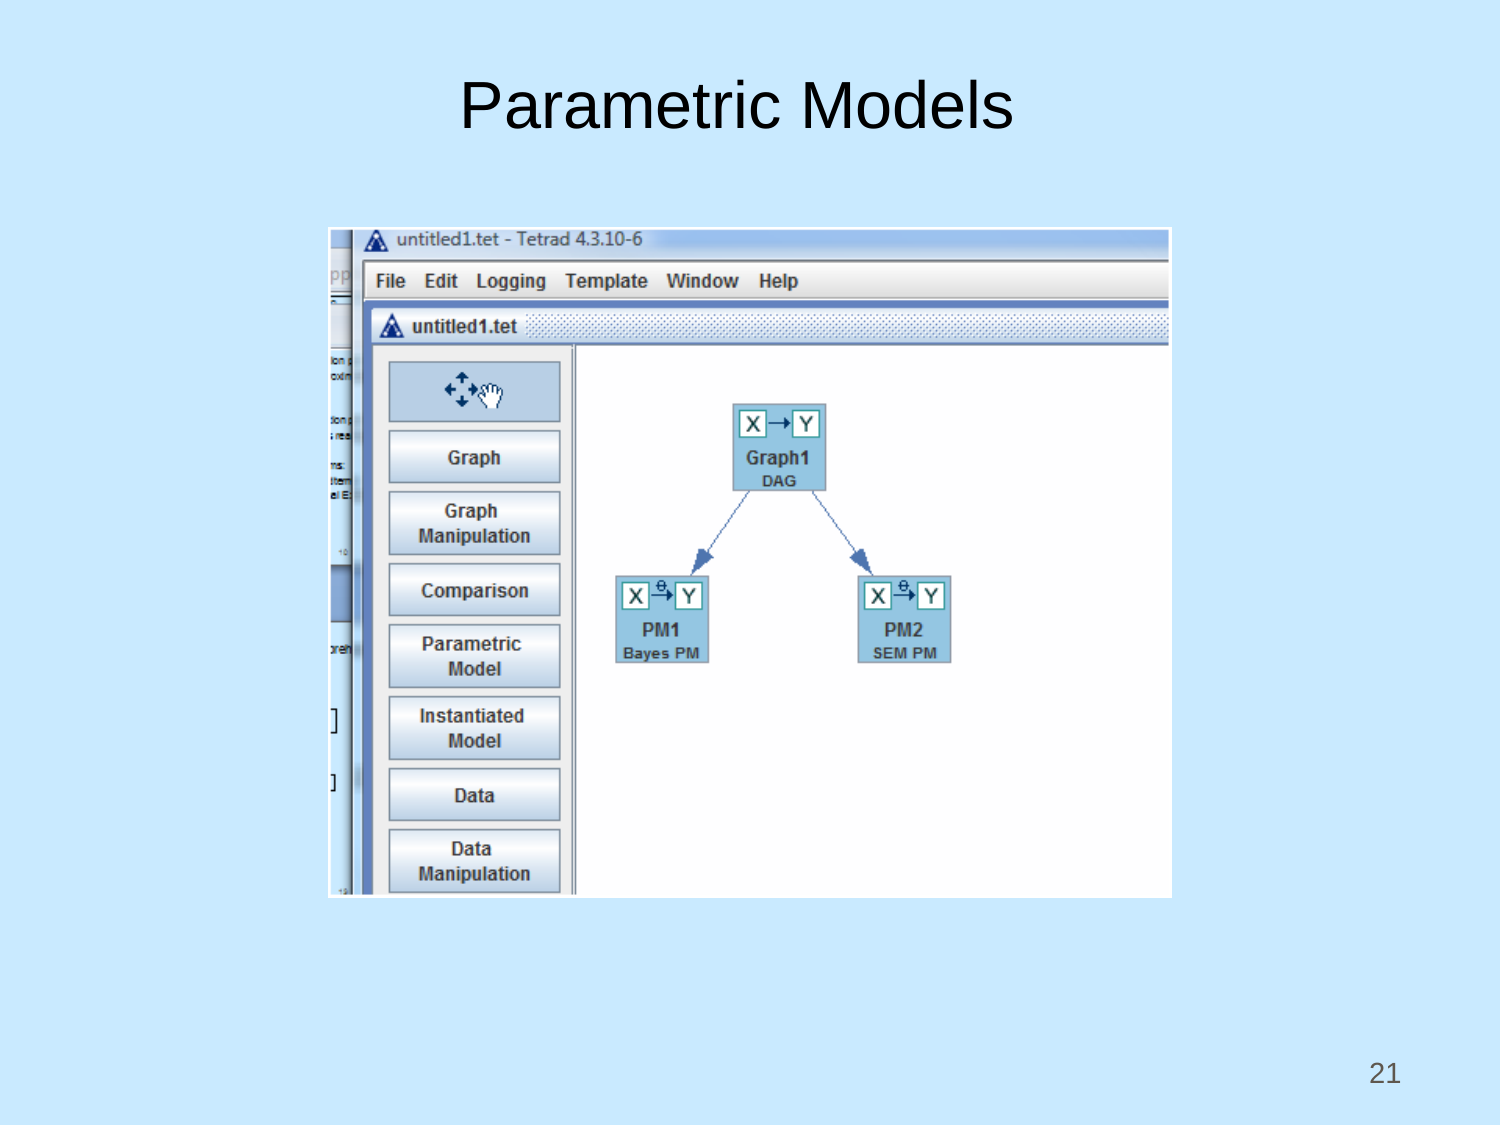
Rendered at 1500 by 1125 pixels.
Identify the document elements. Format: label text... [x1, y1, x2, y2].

picture [327, 227, 1173, 898]
title Parametric Models [99, 28, 1376, 150]
slide_number 21 [1103, 1021, 1417, 1098]
